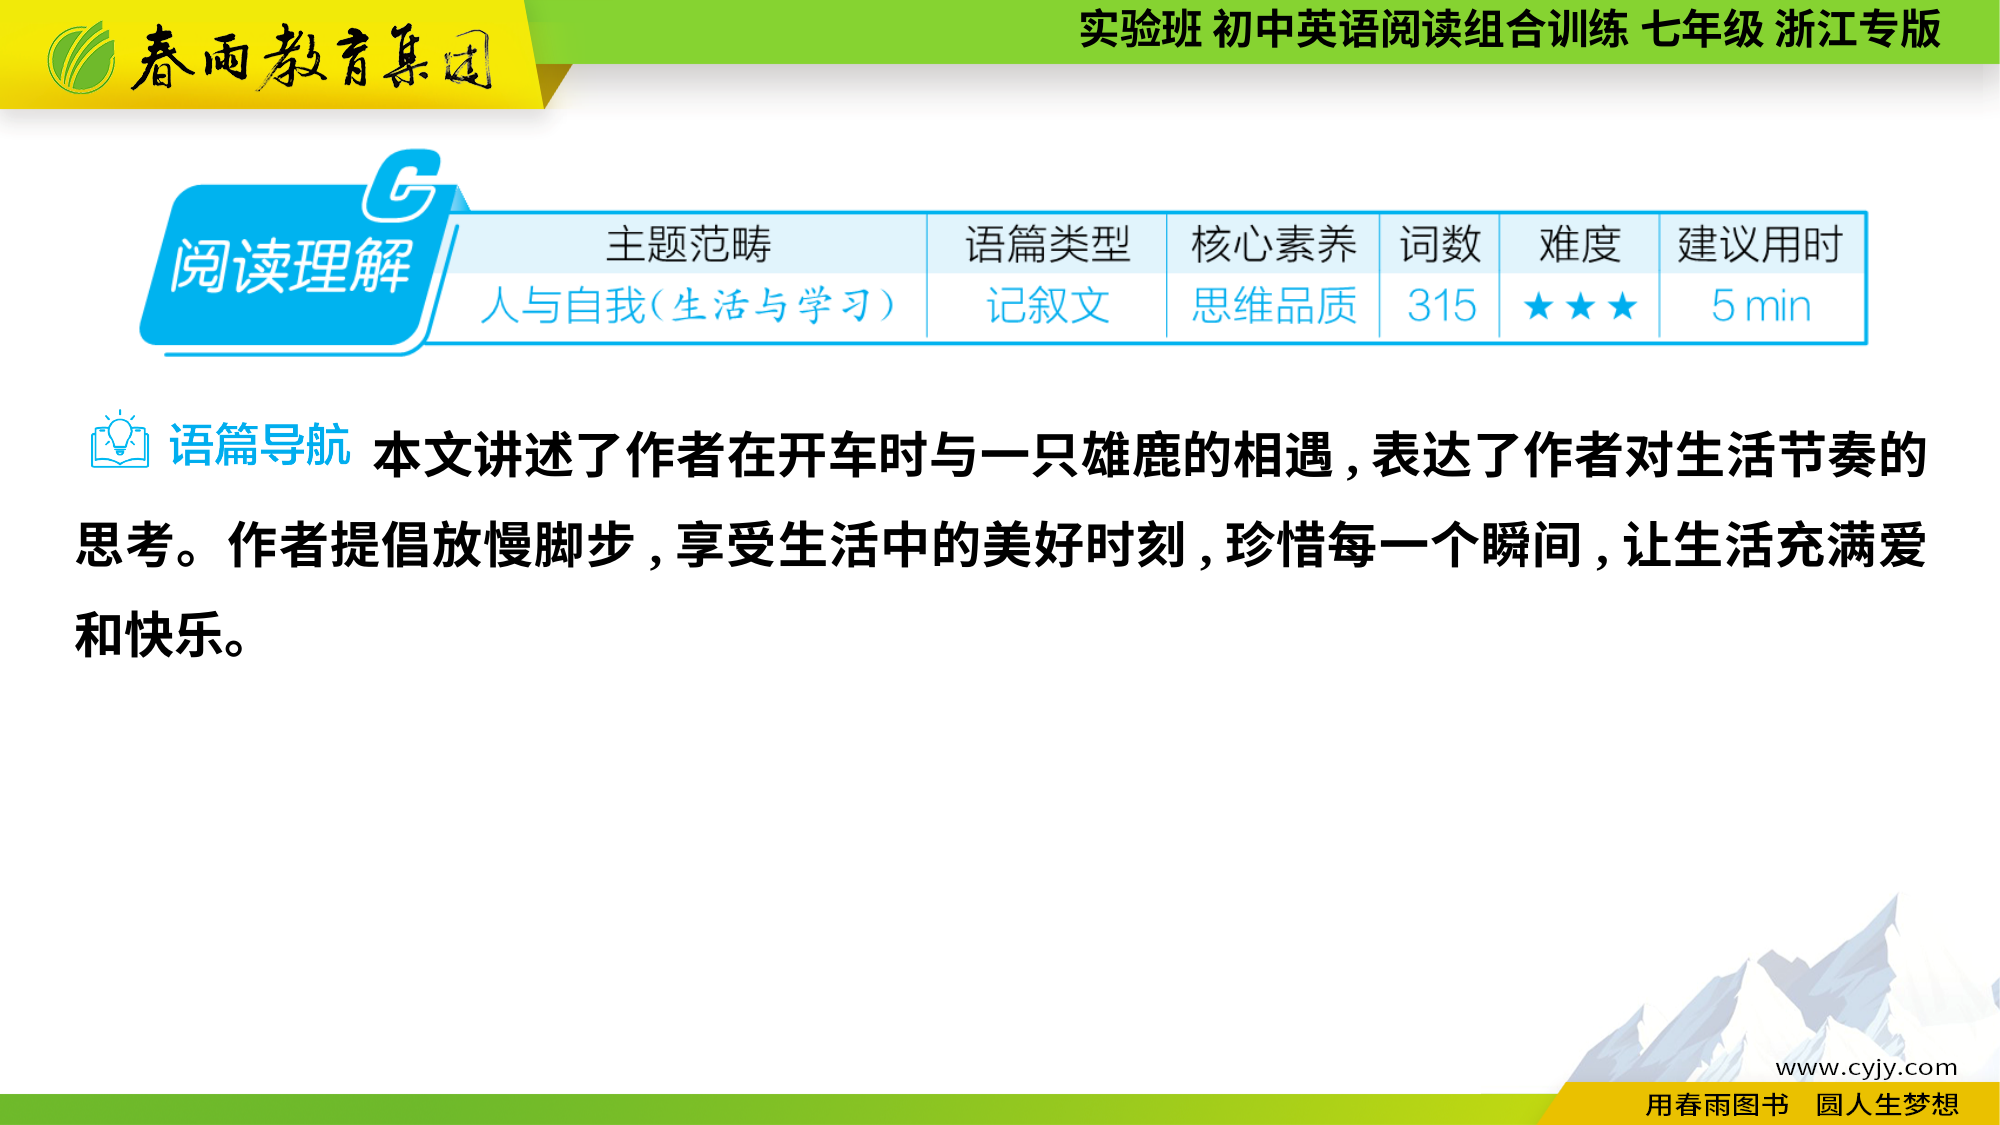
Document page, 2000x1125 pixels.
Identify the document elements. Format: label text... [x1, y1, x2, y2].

list 本文讲述了作者在开车时与一只雄鹿的相遇,表达了作者对生活节奏的思考。作者提倡放慢脚步,享受生活中的美好时刻,珍惜每一个瞬间,让生活充满爱和快乐。 [59, 385, 1944, 662]
picture [0, 0, 2000, 1125]
